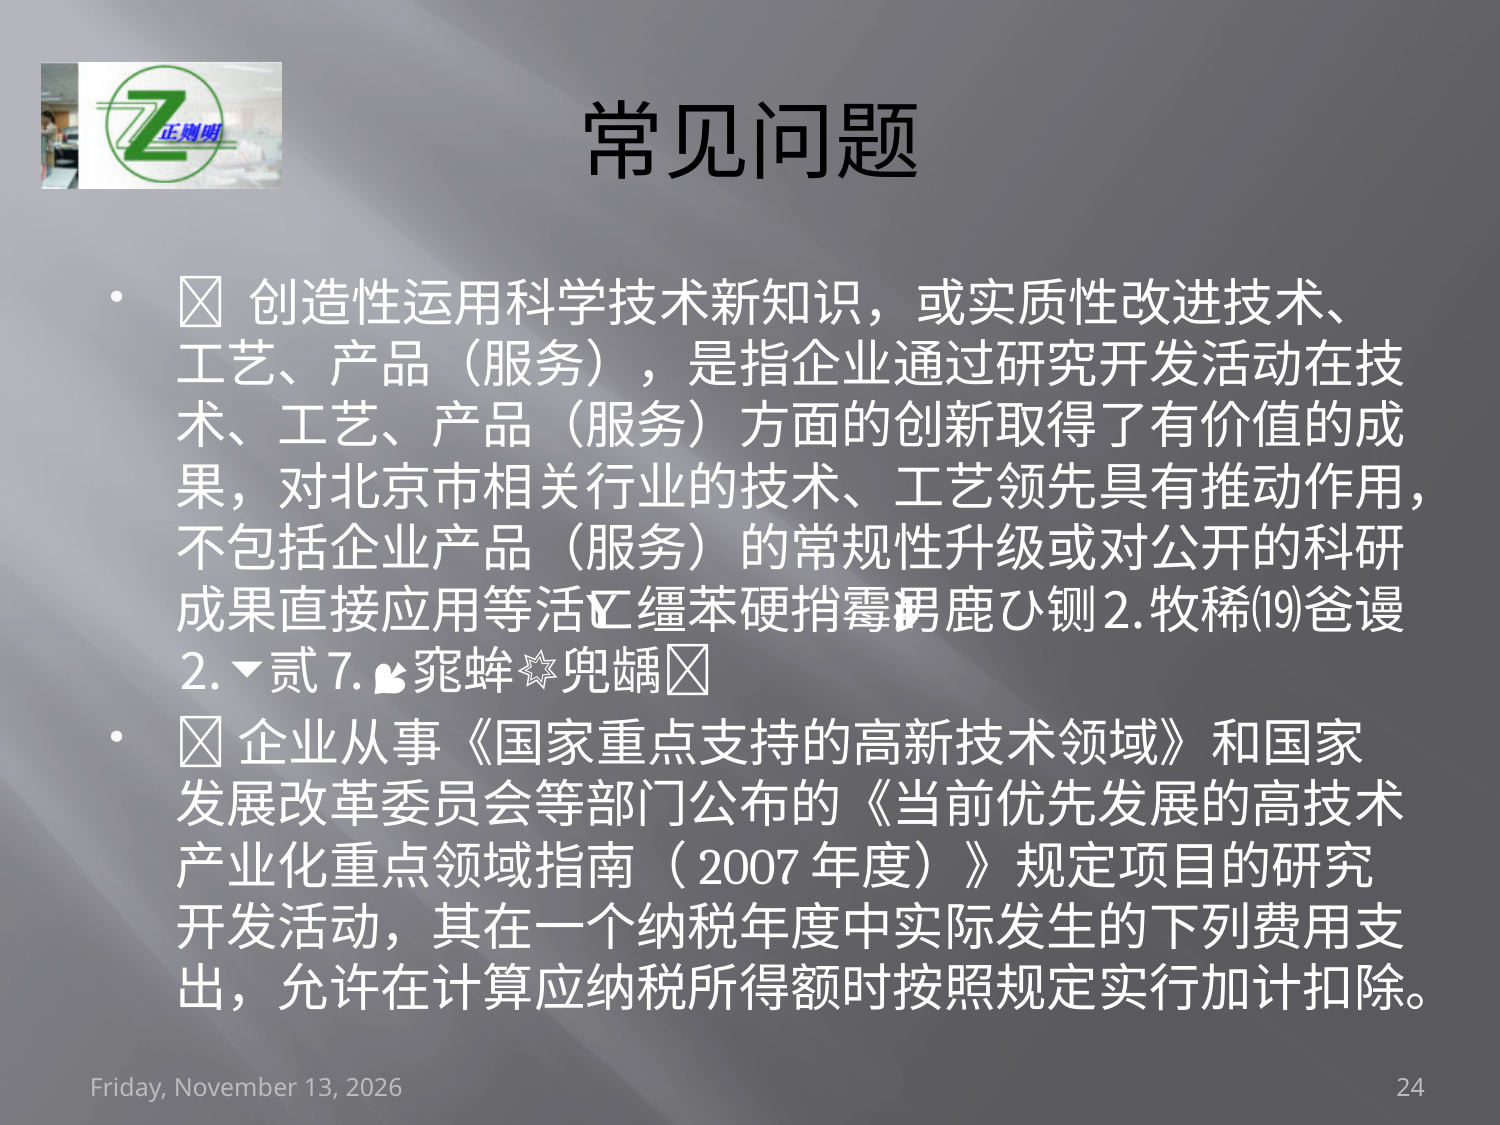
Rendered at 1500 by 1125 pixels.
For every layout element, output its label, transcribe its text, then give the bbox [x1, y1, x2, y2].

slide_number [75, 1052, 425, 1113]
slide_number 24 [1299, 1052, 1425, 1113]
title 常见问题 [75, 45, 1425, 233]
list  创造性运用科学技术新知识，或实质性改进技术、工艺、产品（服务），是指企业通过研究开发活动在技术、工艺、产品（服务）方面的创新取得了有价值的成果，对北京市相关行业的技术、工艺领先具有推动作用，不包括企业产品（服务）的常规性升级或对公开的科研成果直接应用等活ㄈ缰苯硬捎霉男鹿ひ铡⒉牧稀⒆爸谩⒉贰⒎窕蛑兜龋 企业从事《国家重点支持的高新技术领域》和国家发展改革委员会等部门公布的《当前优先发展的高技术产业化重点领域指南（2007年度）》规定项目的研究开发活动，其在一个纳税年度中实际发生的下列费用支出，允许在计算应纳税所得额时按照规定实行加计扣除。 [75, 262, 1425, 1035]
picture [41, 62, 75, 189]
